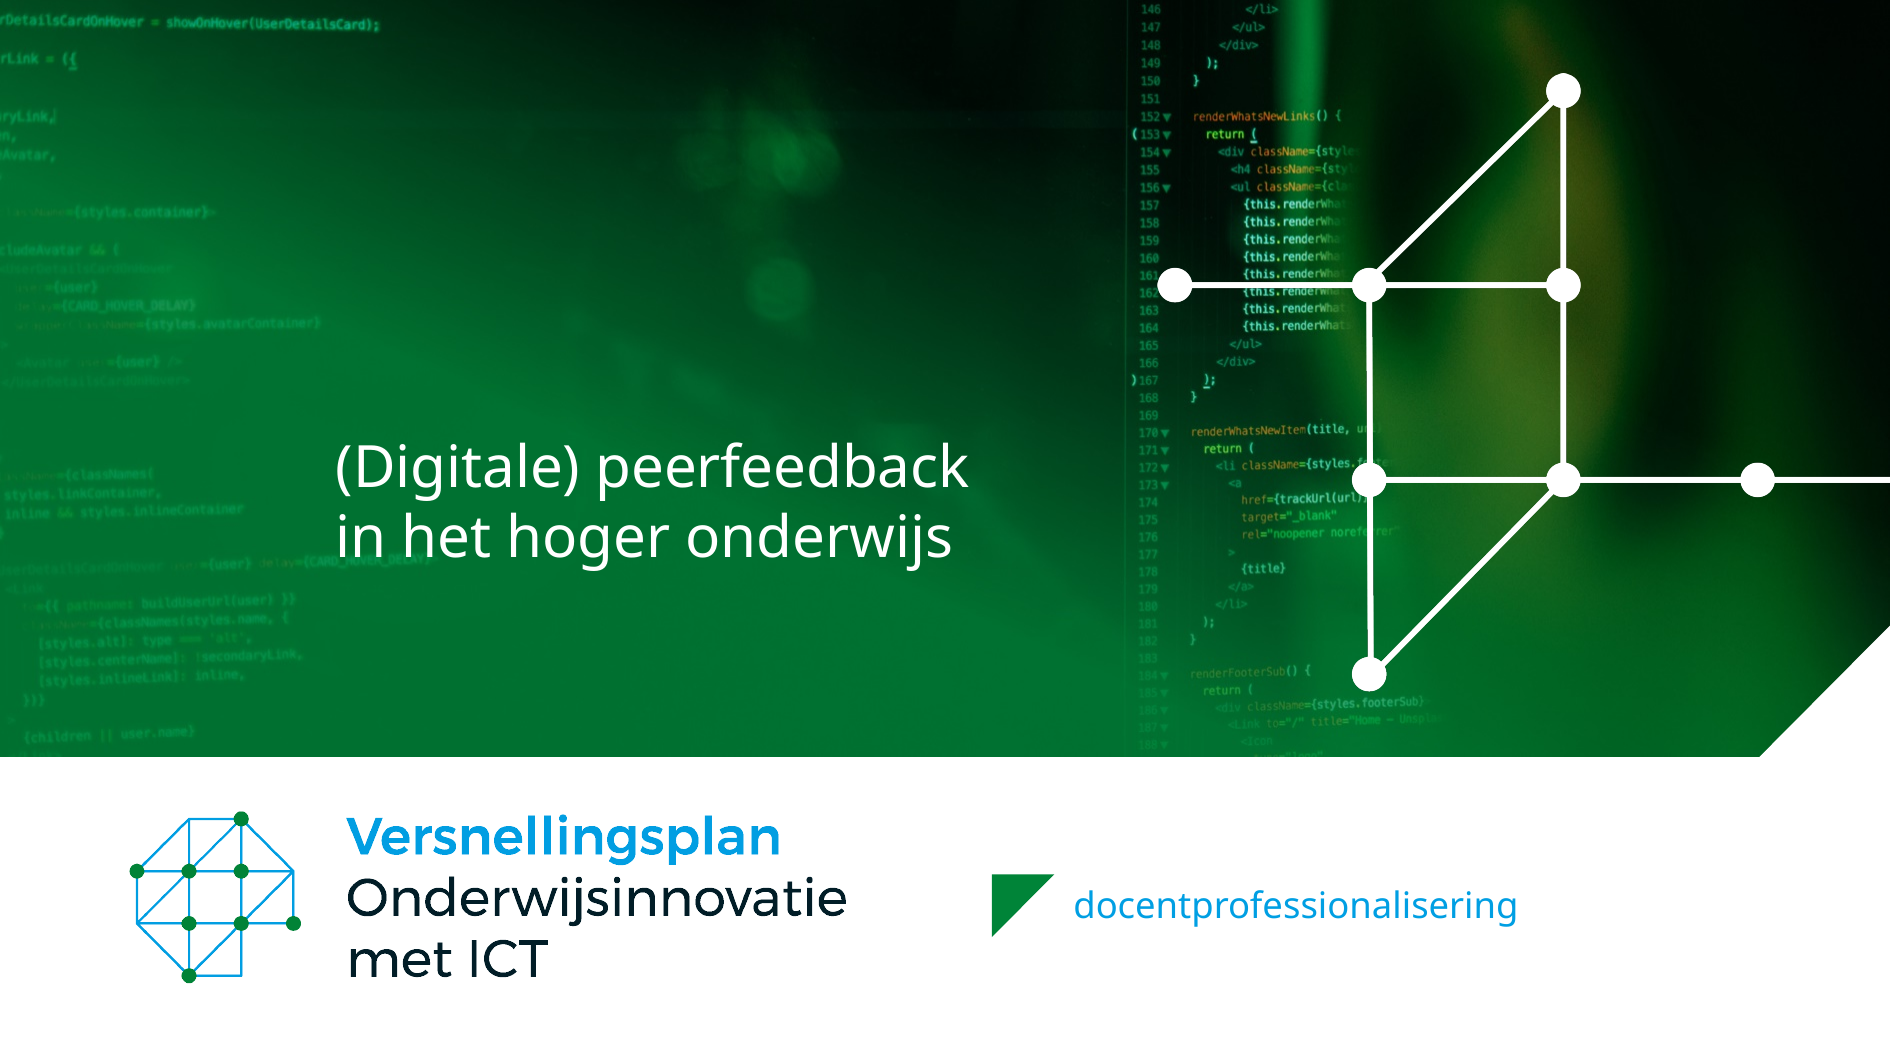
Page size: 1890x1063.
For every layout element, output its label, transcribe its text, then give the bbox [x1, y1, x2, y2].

title (Digitale) peerfeedback in het hoger onderwijs [335, 428, 1096, 673]
picture [0, 0, 1890, 990]
